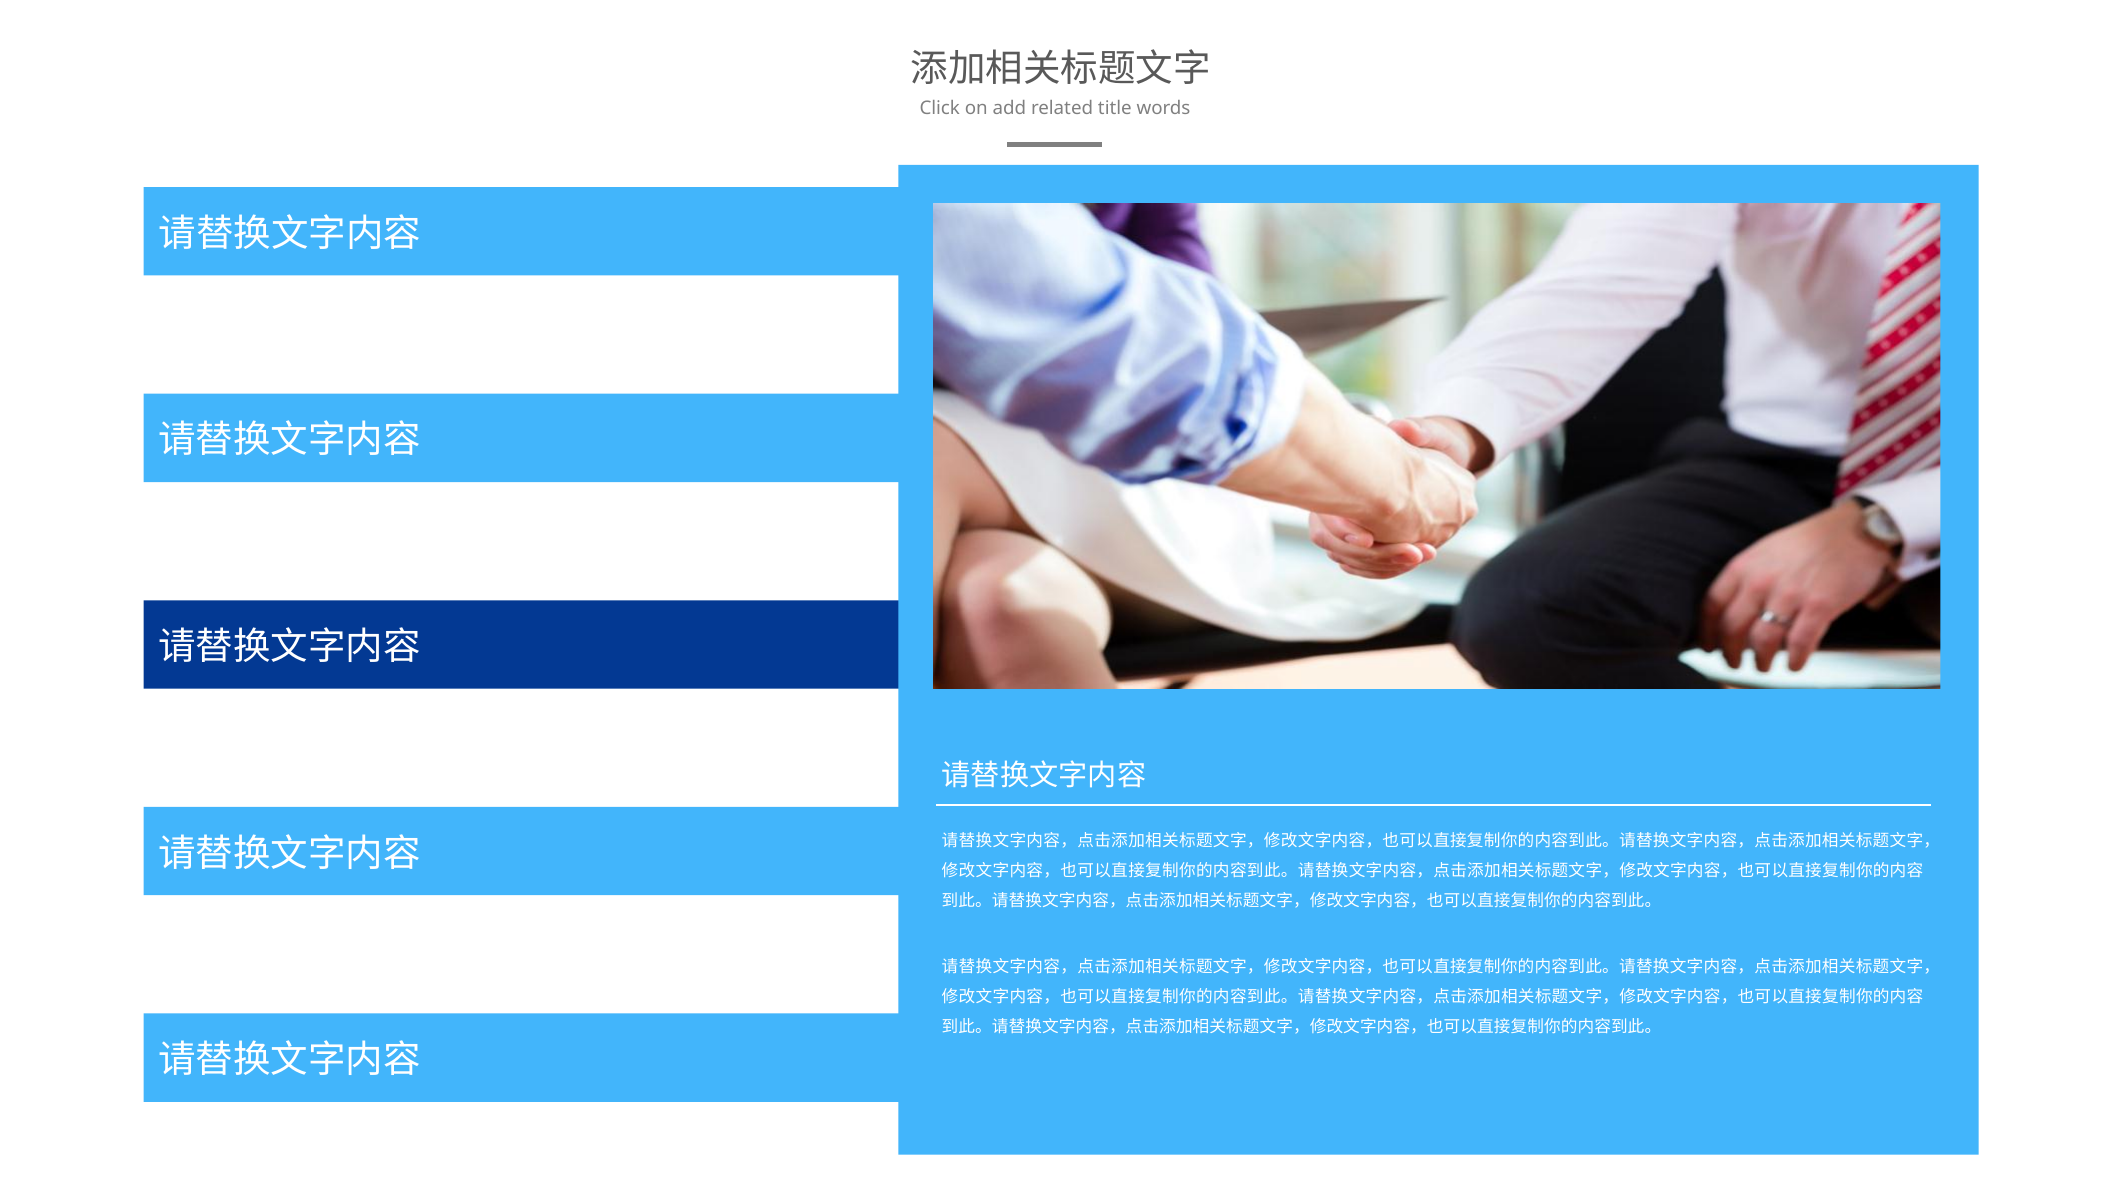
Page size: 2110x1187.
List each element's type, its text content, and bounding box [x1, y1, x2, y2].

text_box [932, 202, 1942, 690]
text_box 请替换文字内容 [143, 806, 897, 896]
text_box [897, 164, 1980, 1156]
text_box 添加相关标题文字 [877, 37, 1245, 95]
text_box Click on add related title words [877, 89, 1232, 124]
text_box 请替换文字内容 [143, 186, 897, 276]
text_box 请替换文字内容 [143, 1012, 897, 1103]
text_box 请替换文字内容 [143, 599, 897, 690]
text_box 请替换文字内容，点击添加相关标题文字，修改文字内容，也可以直接复制你的内容到此。请替换文字内容，点击添加相关标题文字，修改文字内容，也可以直接复制你的内容到此。请替换文字内容，点击添加相关标题文字，修改文字内容，也可以直接复制你的内容到此。请替换文字内容，点击添加相关标题文字，修改文字内容，也可以直接复制你的内容到此。 [925, 937, 1941, 1042]
text_box 请替换文字内容，点击添加相关标题文字，修改文字内容，也可以直接复制你的内容到此。请替换文字内容，点击添加相关标题文字，修改文字内容，也可以直接复制你的内容到此。请替换文字内容，点击添加相关标题文字，修改文字内容，也可以直接复制你的内容到此。请替换文字内容，点击添加相关标题文字，修改文字内容，也可以直接复制你的内容到此。 [925, 812, 1941, 916]
text_box 请替换文字内容 [925, 748, 1231, 807]
text_box 请替换文字内容 [143, 393, 897, 483]
